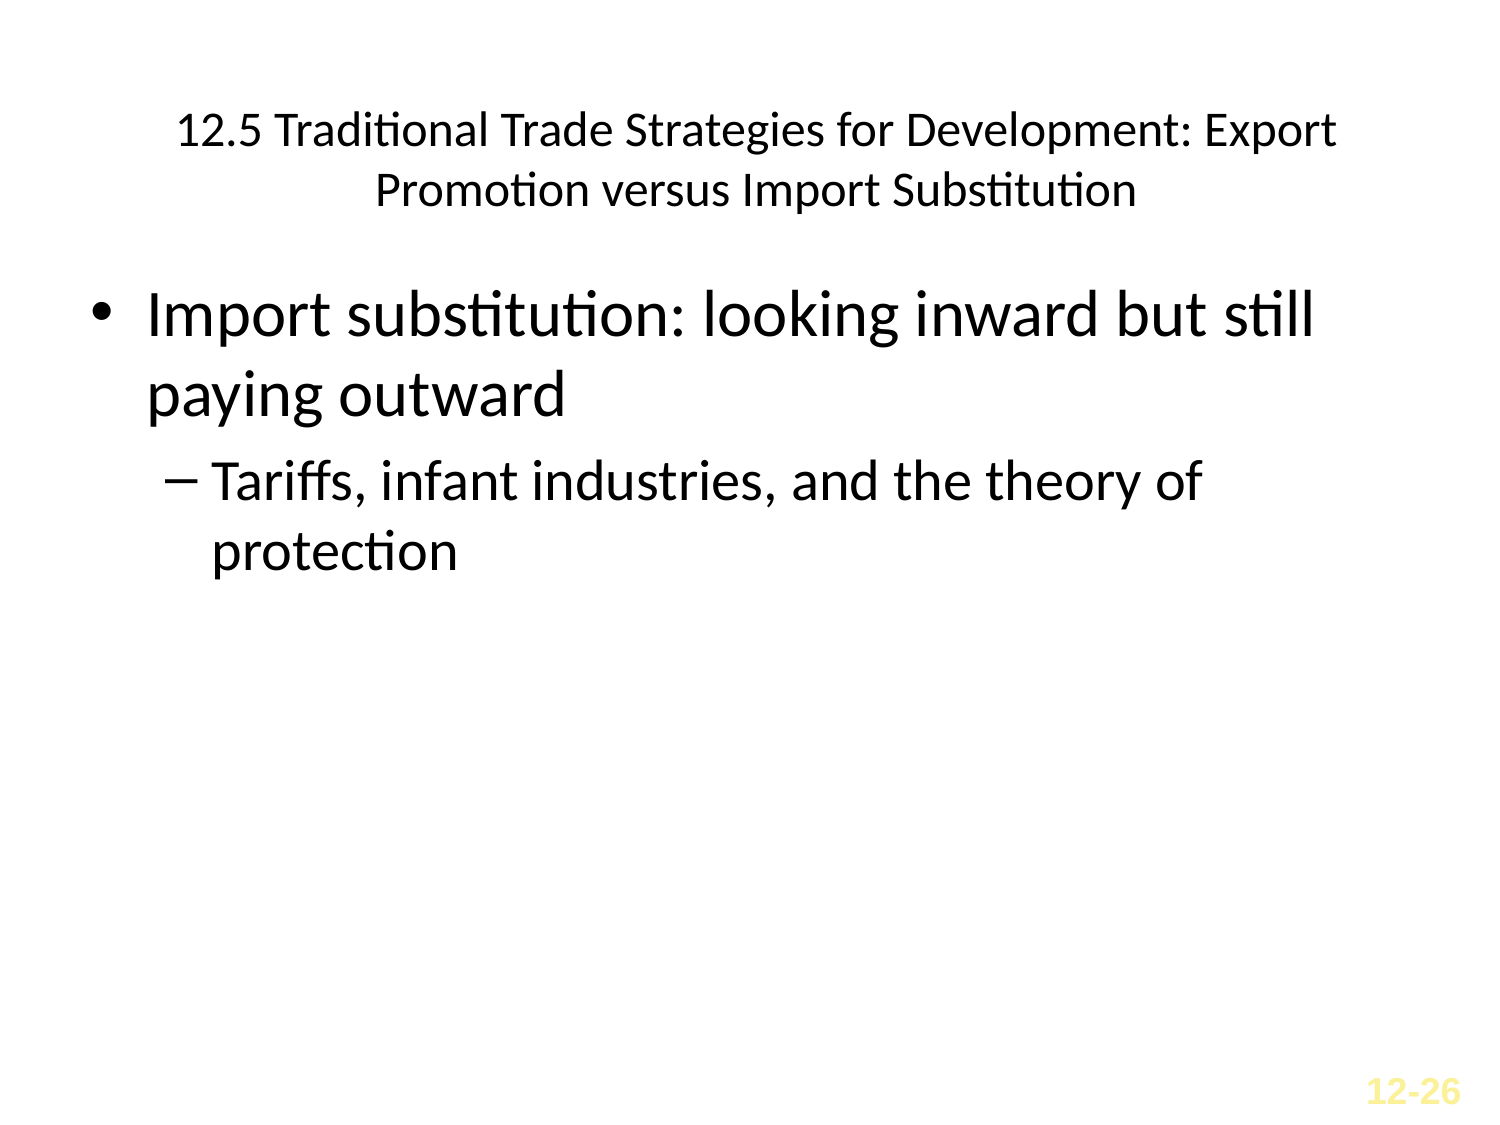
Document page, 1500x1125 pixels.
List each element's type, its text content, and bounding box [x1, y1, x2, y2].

slide_number 12-26 [1338, 1044, 1489, 1120]
list Import substitution: looking inward but still paying outward Tariffs, infant industries, and the theory of protection [75, 262, 1425, 1005]
title 12.5 Traditional Trade Strategies for Development: Export Promotion versus Import Substitution [50, 74, 1463, 238]
